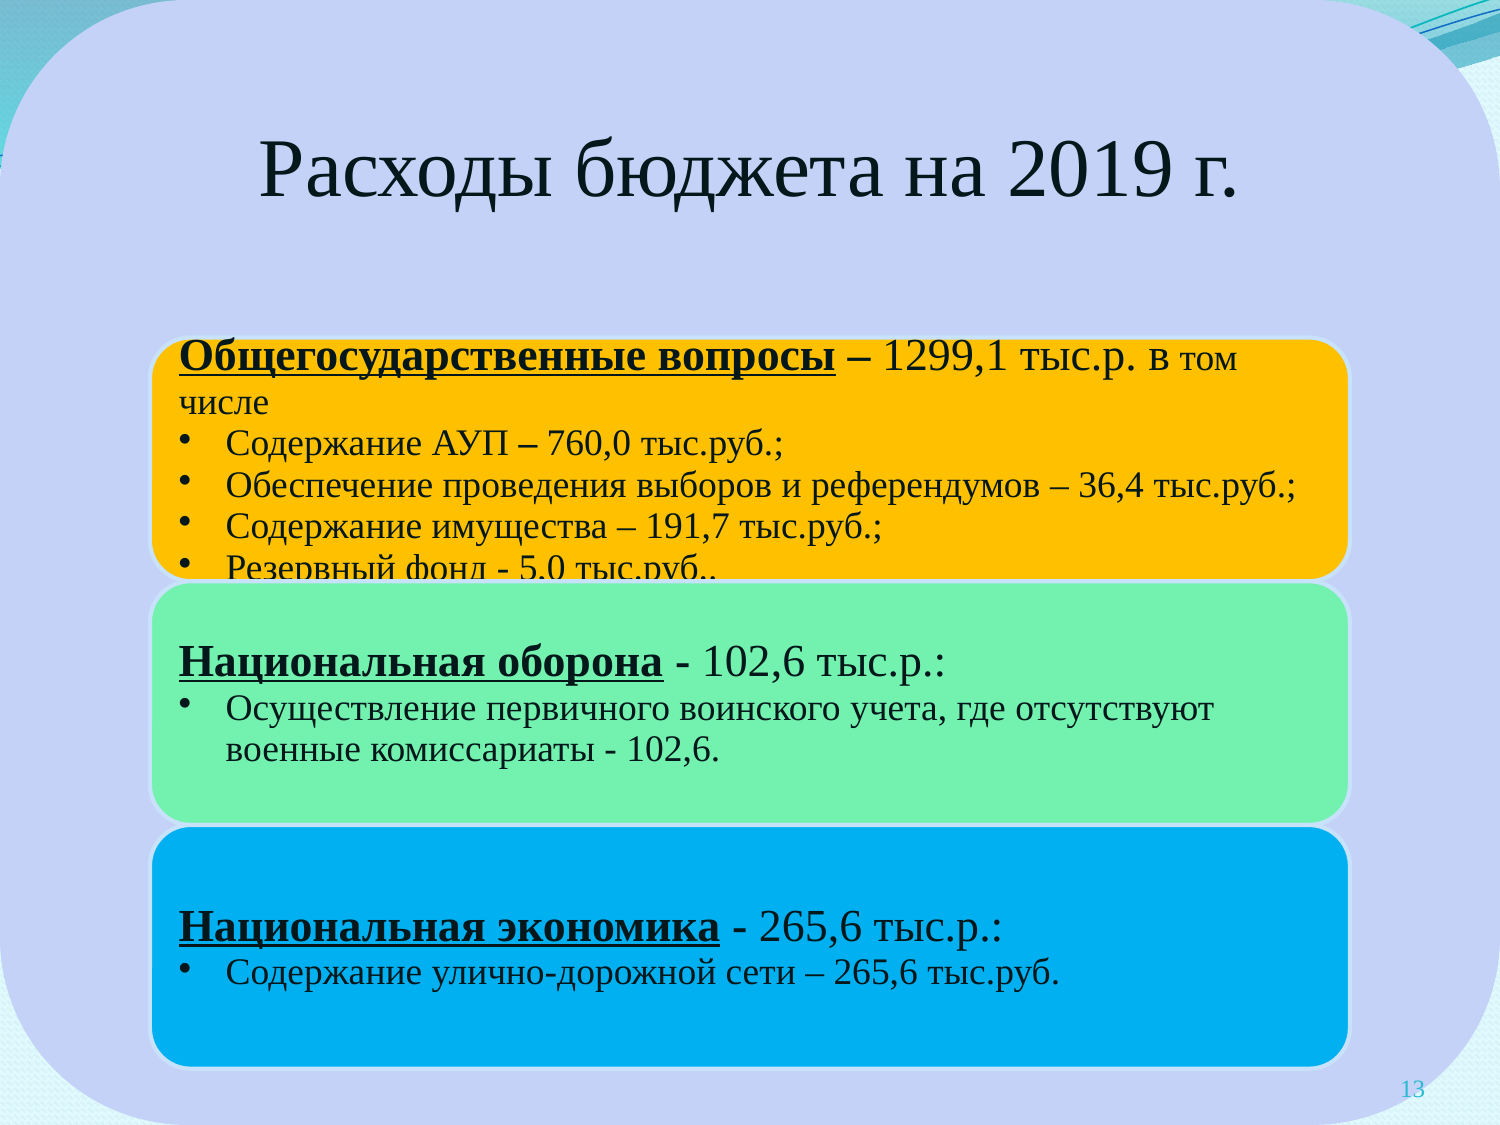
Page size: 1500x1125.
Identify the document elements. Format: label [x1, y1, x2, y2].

list [0, 0, 1500, 1125]
